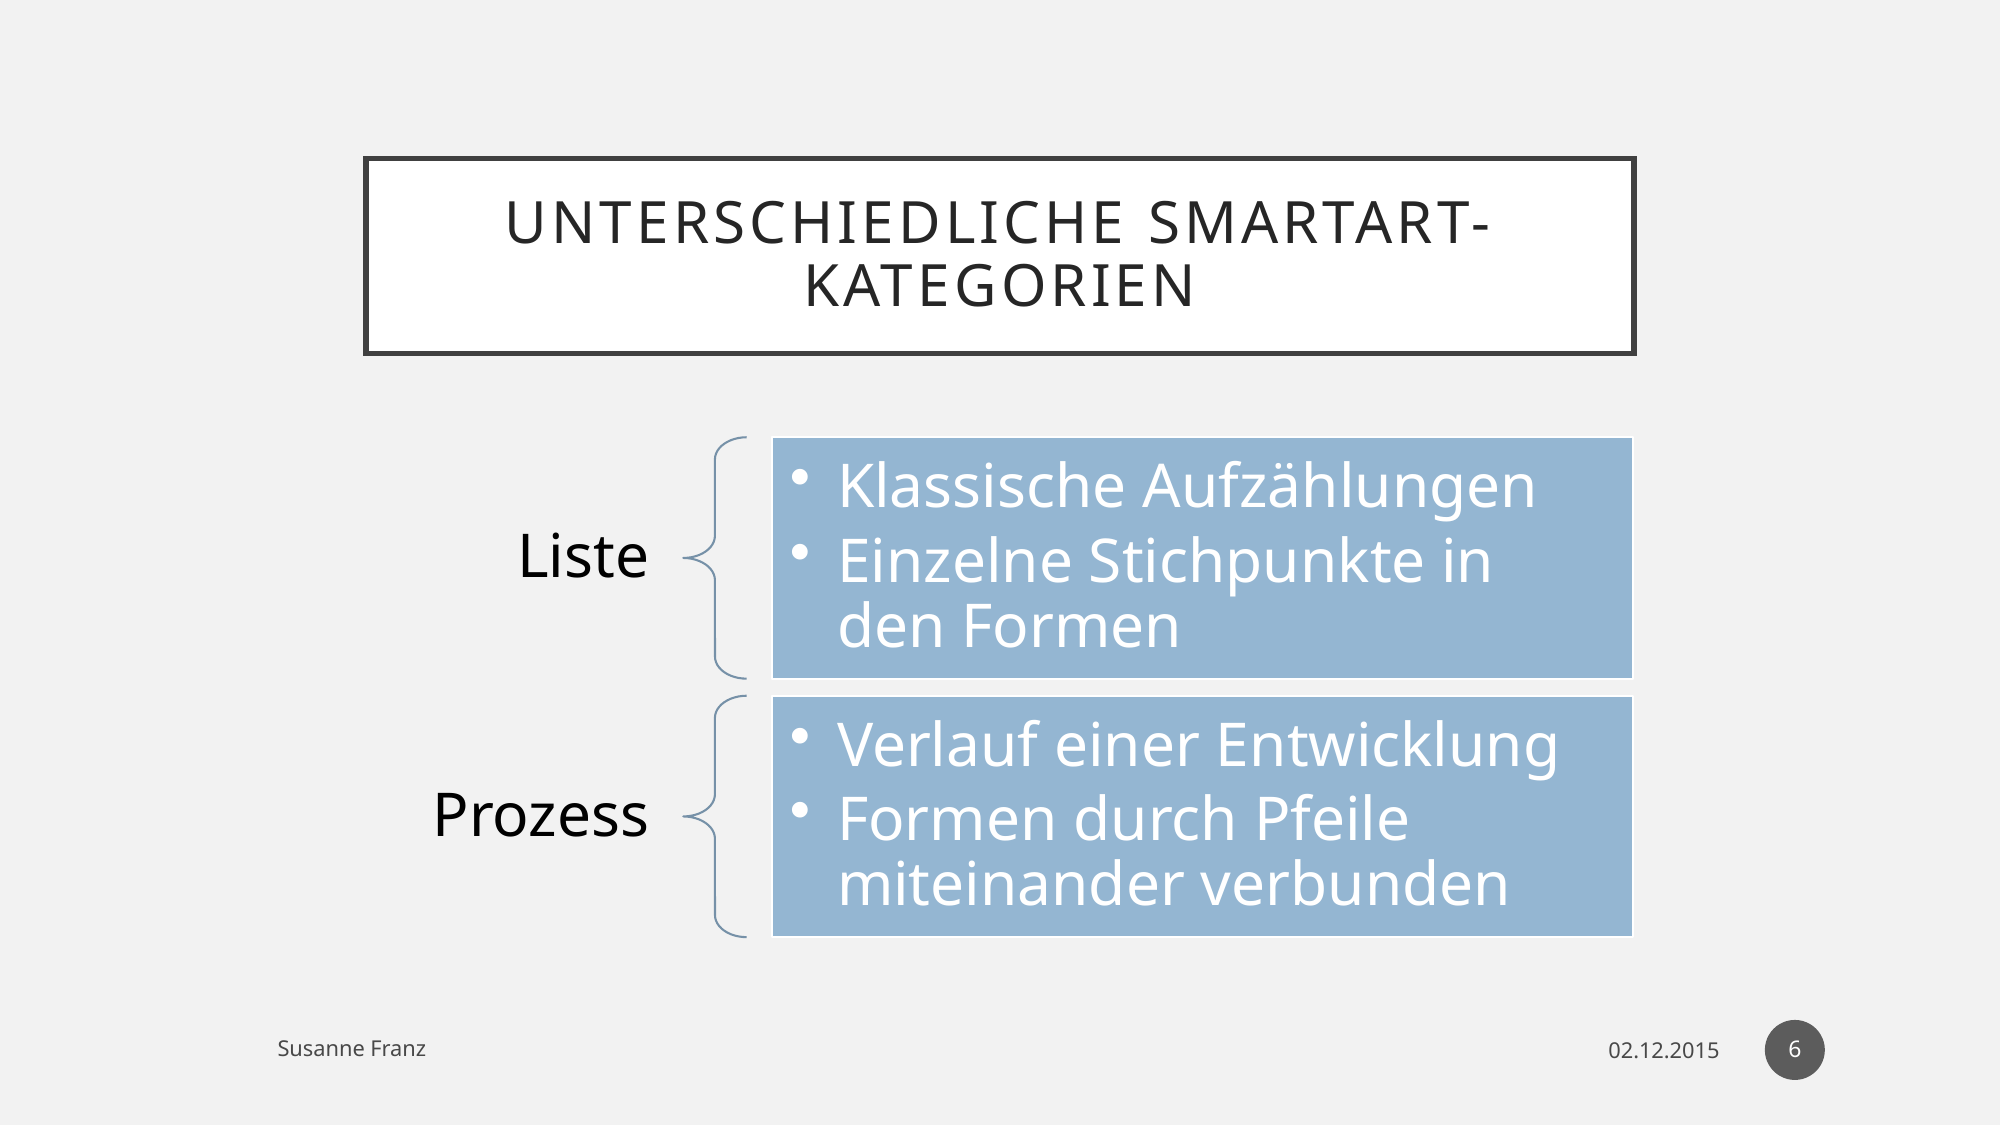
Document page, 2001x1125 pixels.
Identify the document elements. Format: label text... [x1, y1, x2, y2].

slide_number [1283, 1023, 1735, 1077]
footer Susanne Franz [262, 1023, 1231, 1076]
title Unterschiedliche SmartArt-Kategorien [363, 156, 1637, 356]
slide_number 6 [1764, 1019, 1825, 1080]
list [365, 432, 1635, 942]
